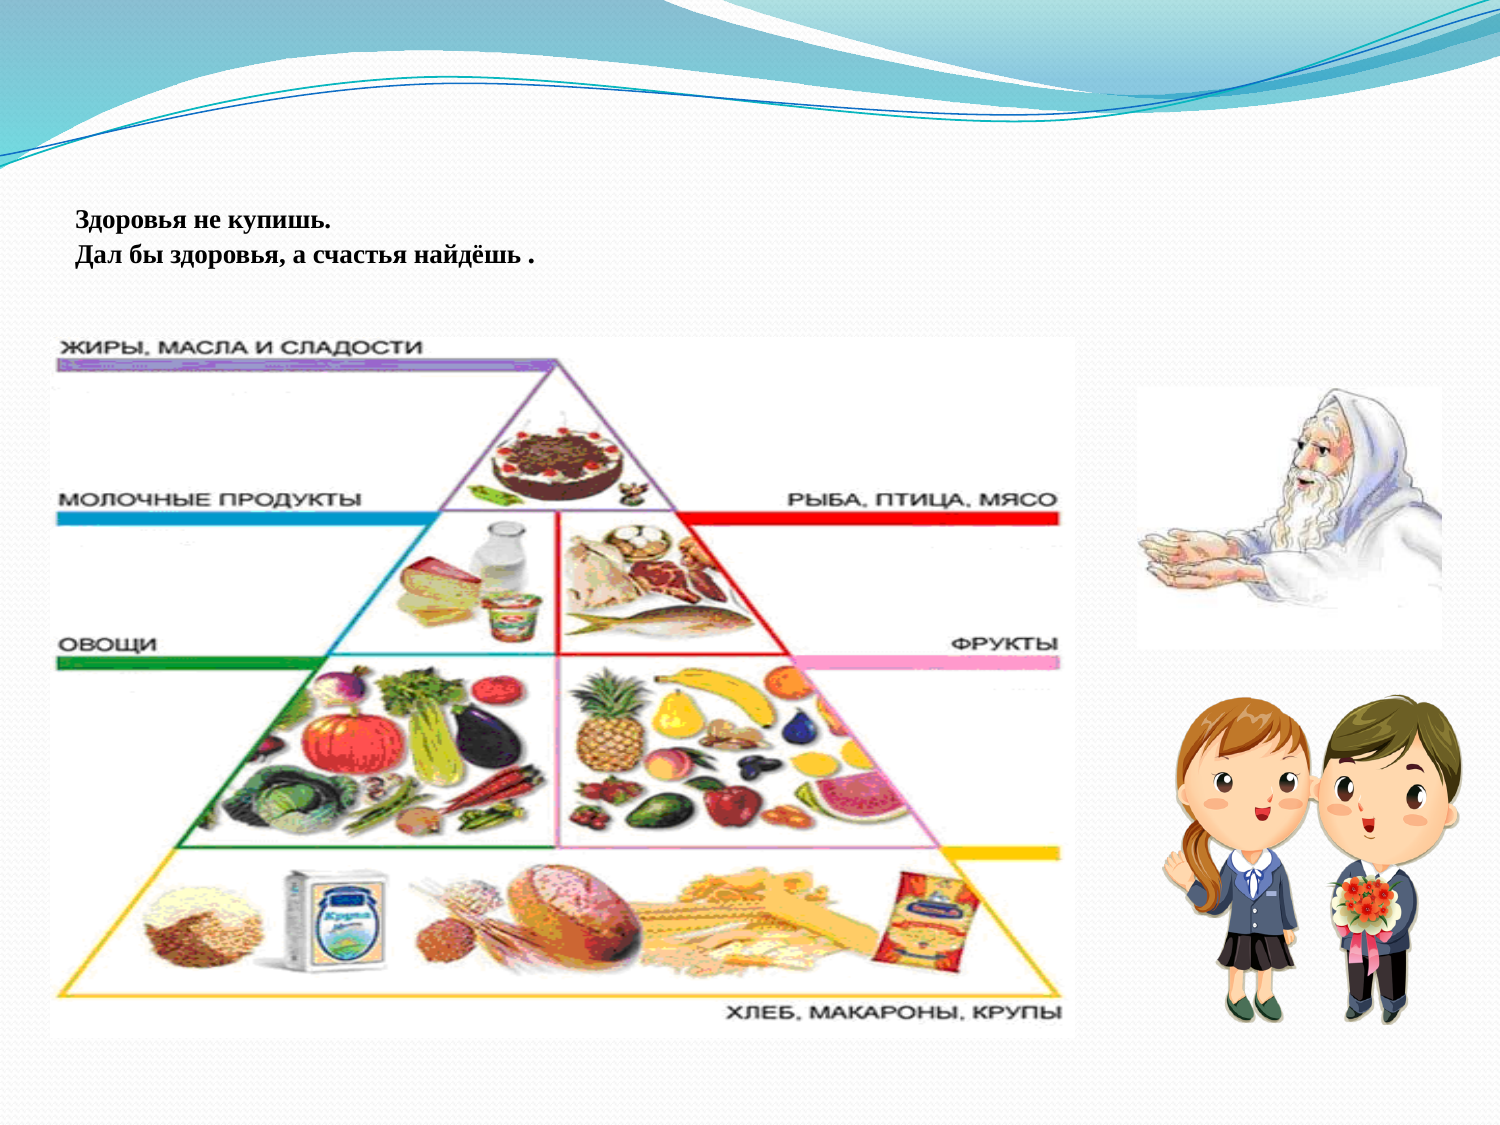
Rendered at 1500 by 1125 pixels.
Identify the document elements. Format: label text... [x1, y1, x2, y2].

picture [1162, 687, 1463, 1026]
picture [49, 337, 1076, 1038]
picture [1137, 387, 1442, 649]
title Здоровья не купишь. Дал бы здоровья, а счастья найдёшь . [75, 45, 1425, 288]
